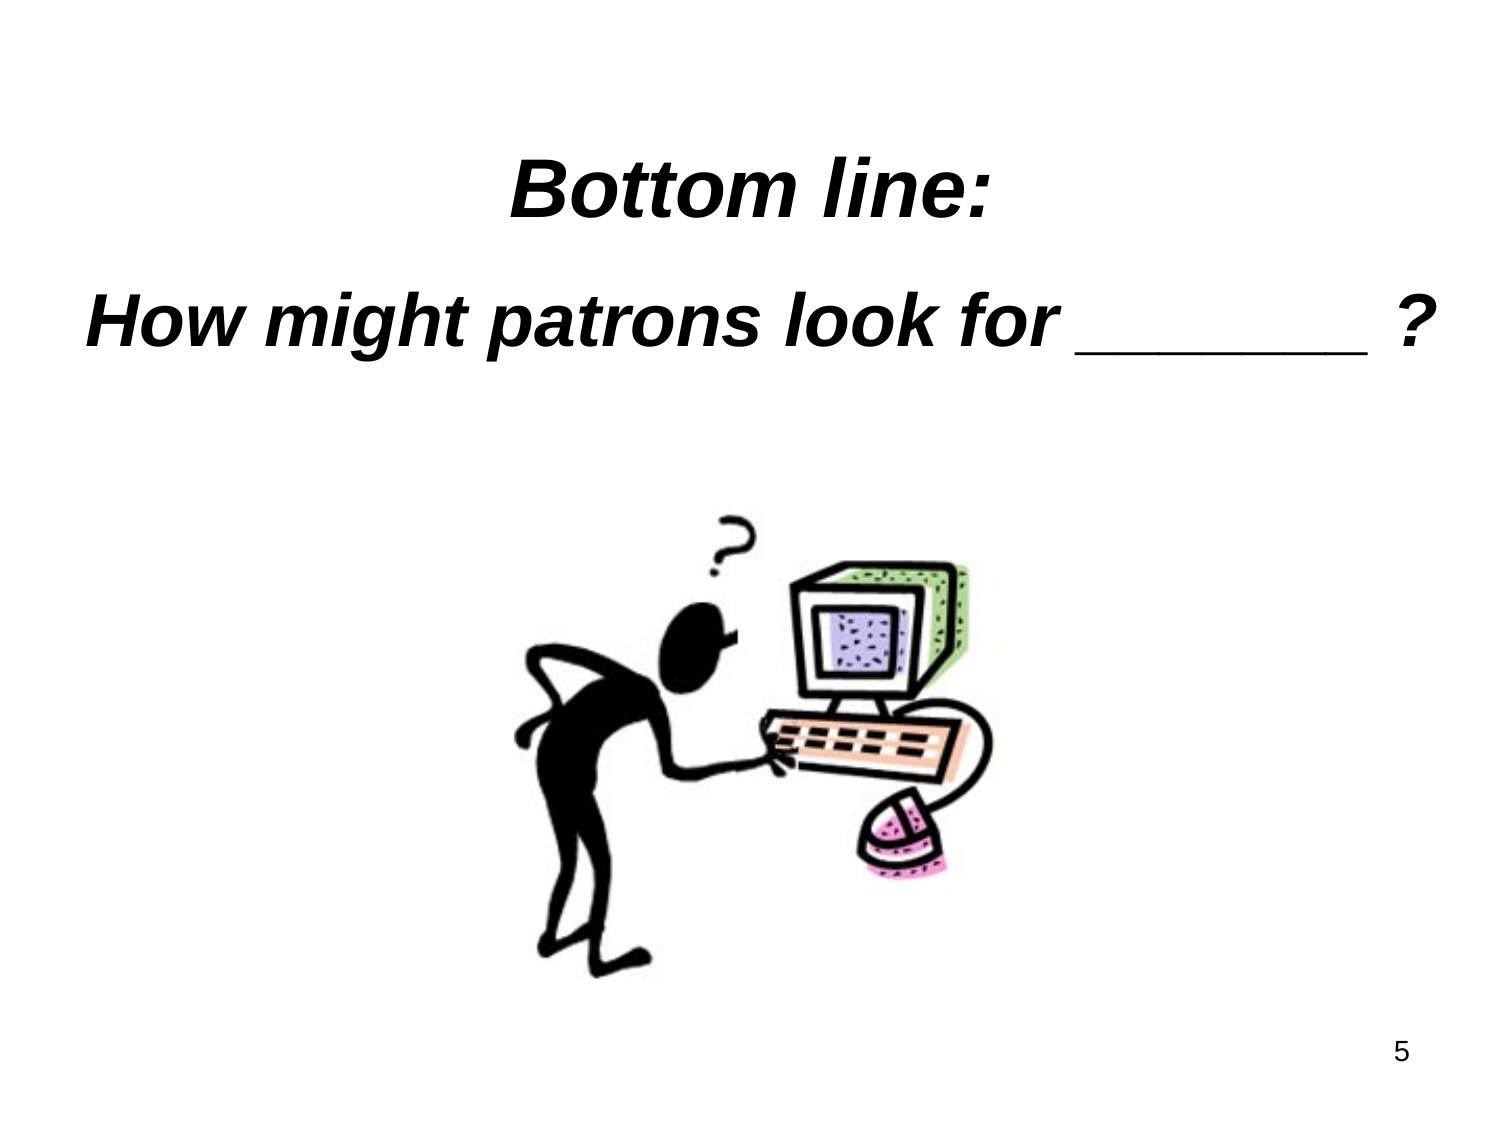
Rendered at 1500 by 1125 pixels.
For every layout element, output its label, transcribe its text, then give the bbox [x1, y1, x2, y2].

list Bottom line: How might patrons look for _______ ? [63, 101, 1461, 516]
picture [496, 461, 1016, 981]
slide_number 5 [1074, 1024, 1426, 1103]
